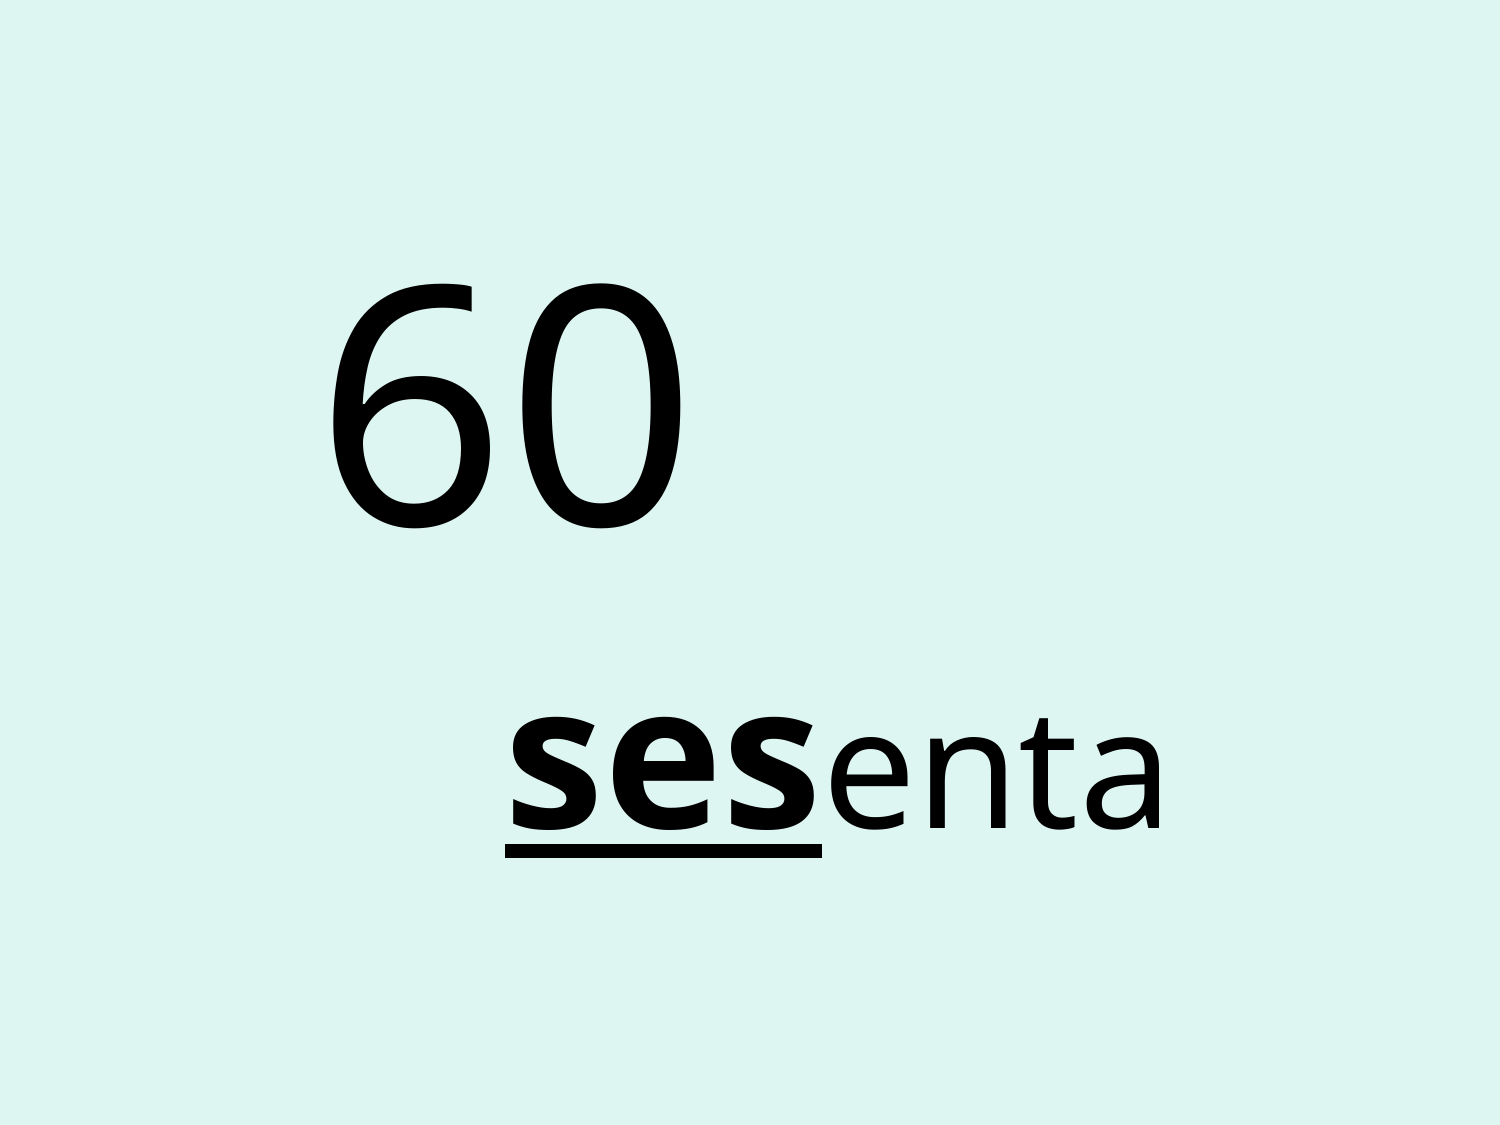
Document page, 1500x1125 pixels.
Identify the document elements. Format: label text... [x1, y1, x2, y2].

text_box sesenta [490, 621, 1270, 877]
text_box 60 [301, 184, 916, 600]
